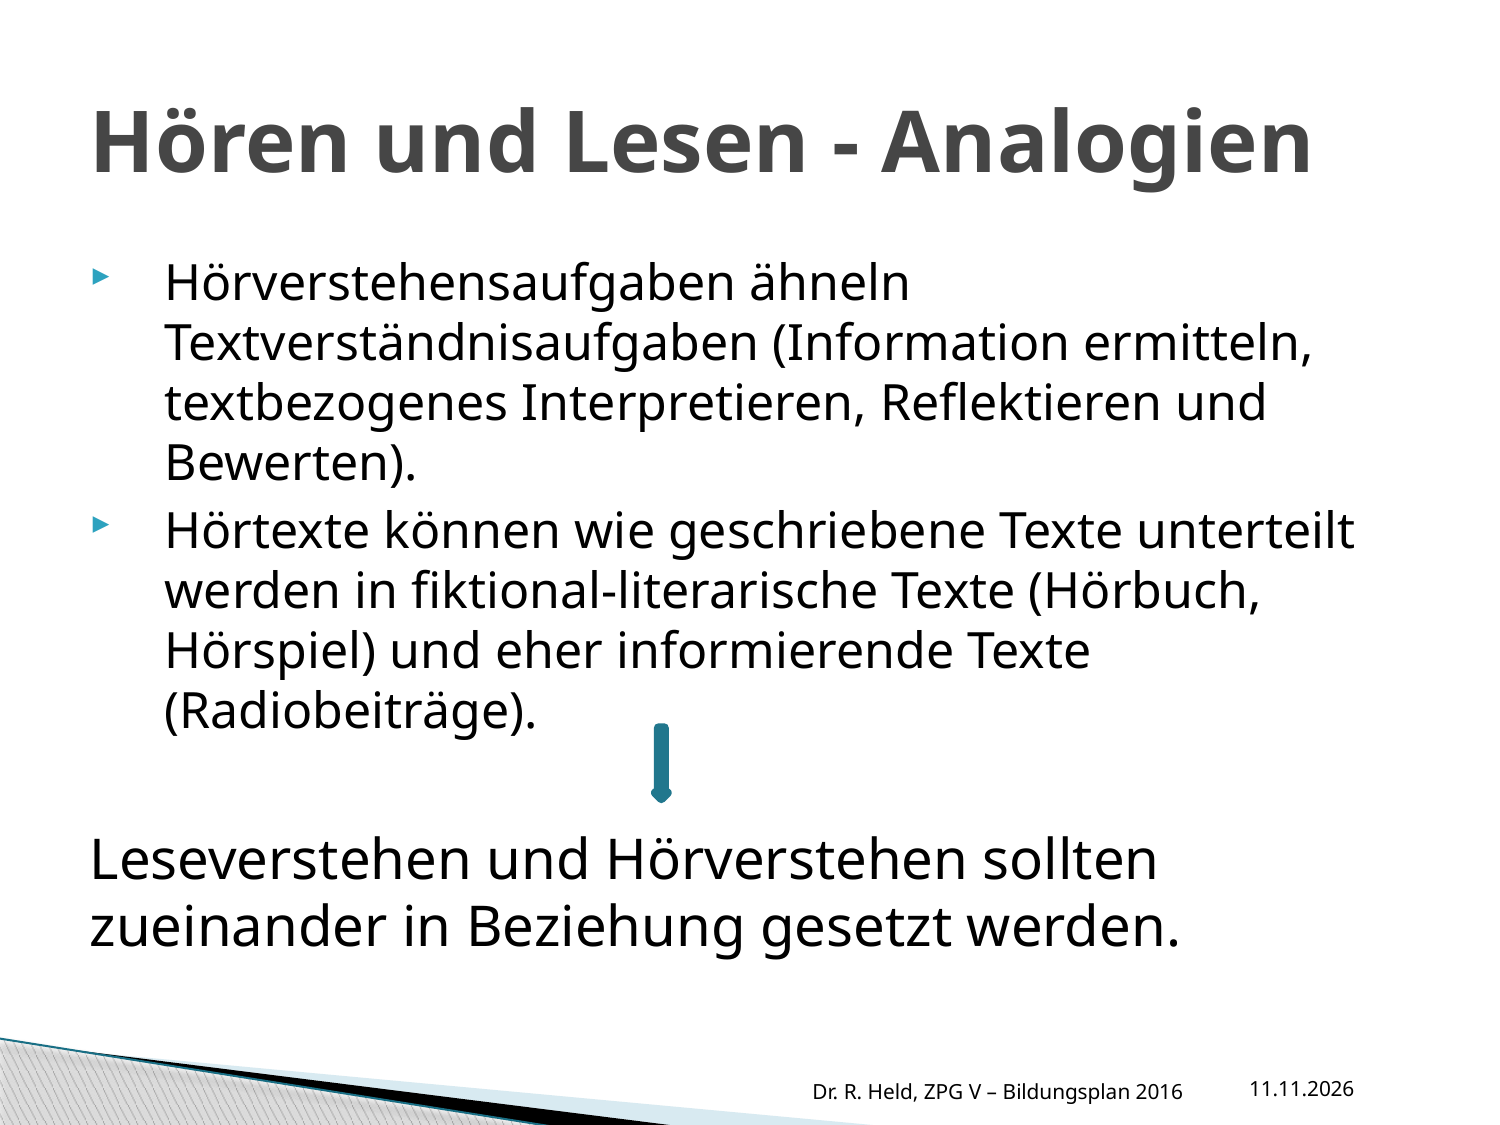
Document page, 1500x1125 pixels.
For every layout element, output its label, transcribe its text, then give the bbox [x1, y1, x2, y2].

list Hörverstehensaufgaben ähneln Textverständnisaufgaben (Information ermitteln, textbezogenes Interpretieren, Reflektieren und Bewerten). Hörtexte können wie geschriebene Texte unterteilt werden in fiktional-literarische Texte (Hörbuch, Hörspiel) und eher informierende Texte (Radiobeiträge). Leseverstehen und Hörverstehen sollten zueinander in Beziehung gesetzt werden. [75, 243, 1425, 986]
footer Dr. R. Held, ZPG V – Bildungsplan 2016 [797, 1051, 1235, 1112]
text_box [651, 723, 672, 804]
title Hören und Lesen - Analogien [75, 45, 1425, 233]
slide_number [1235, 1051, 1400, 1112]
